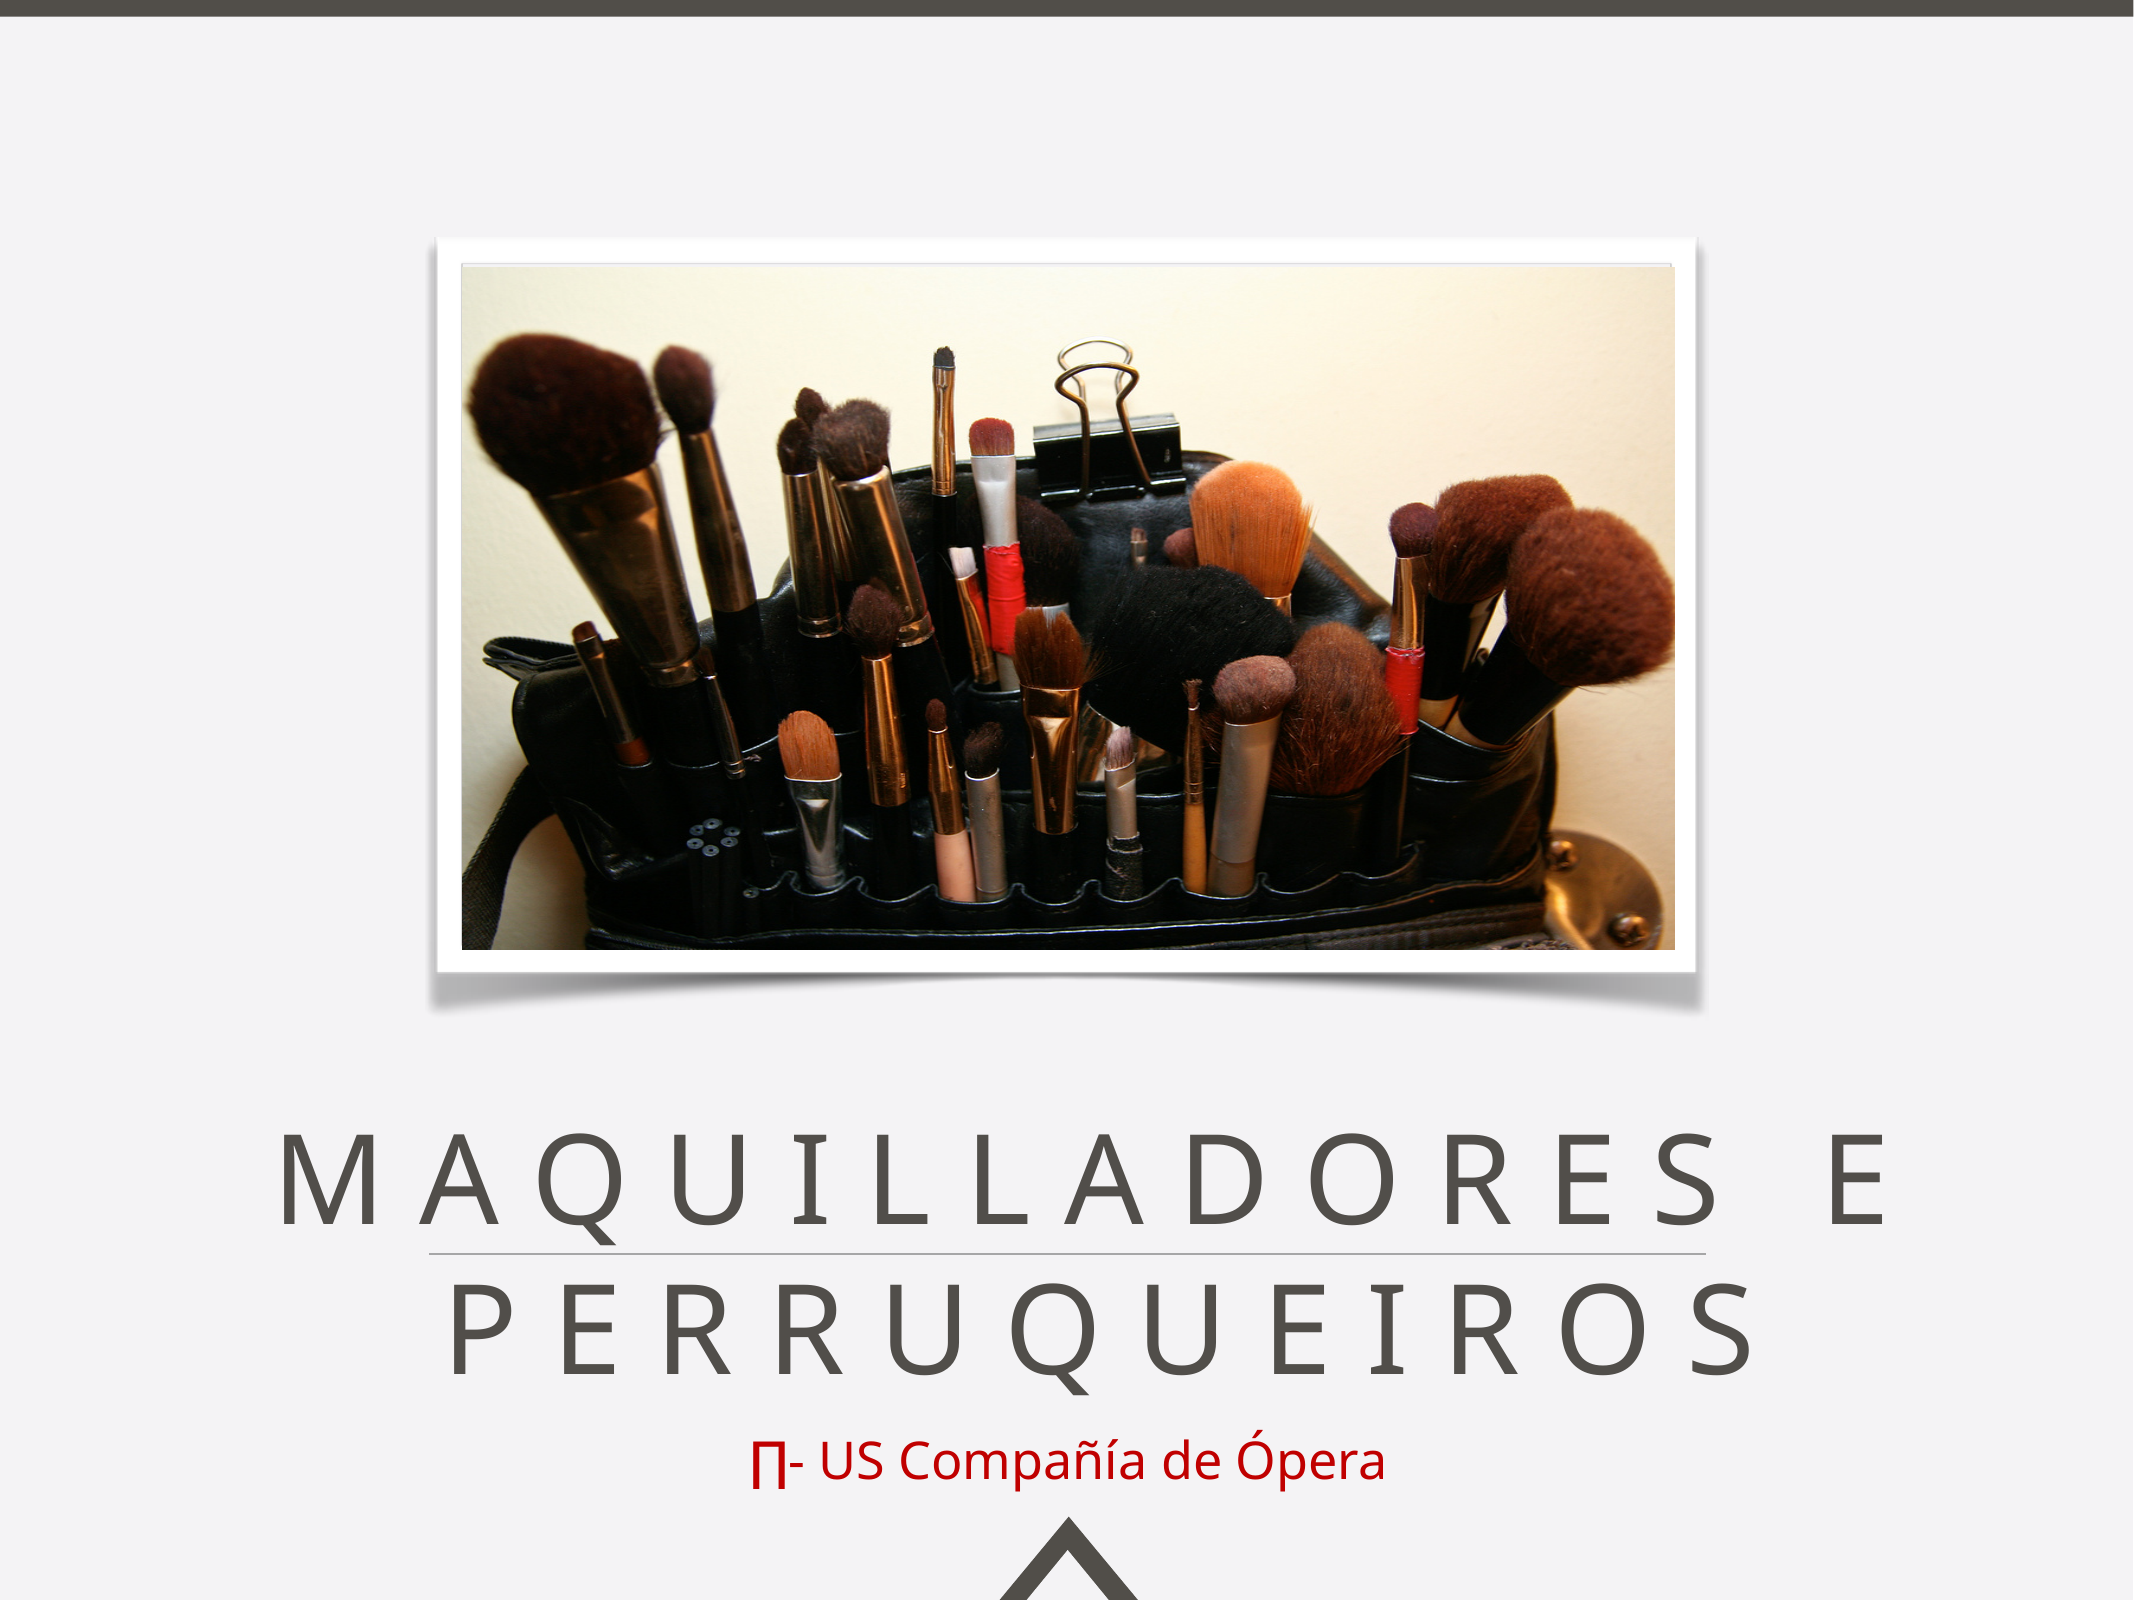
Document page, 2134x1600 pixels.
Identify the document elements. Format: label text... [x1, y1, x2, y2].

title maquilladores e perruqueiros [166, 1230, 2032, 1400]
list ∏- US Compañía de Ópera [428, 1426, 1709, 1514]
picture [425, 237, 1709, 1021]
